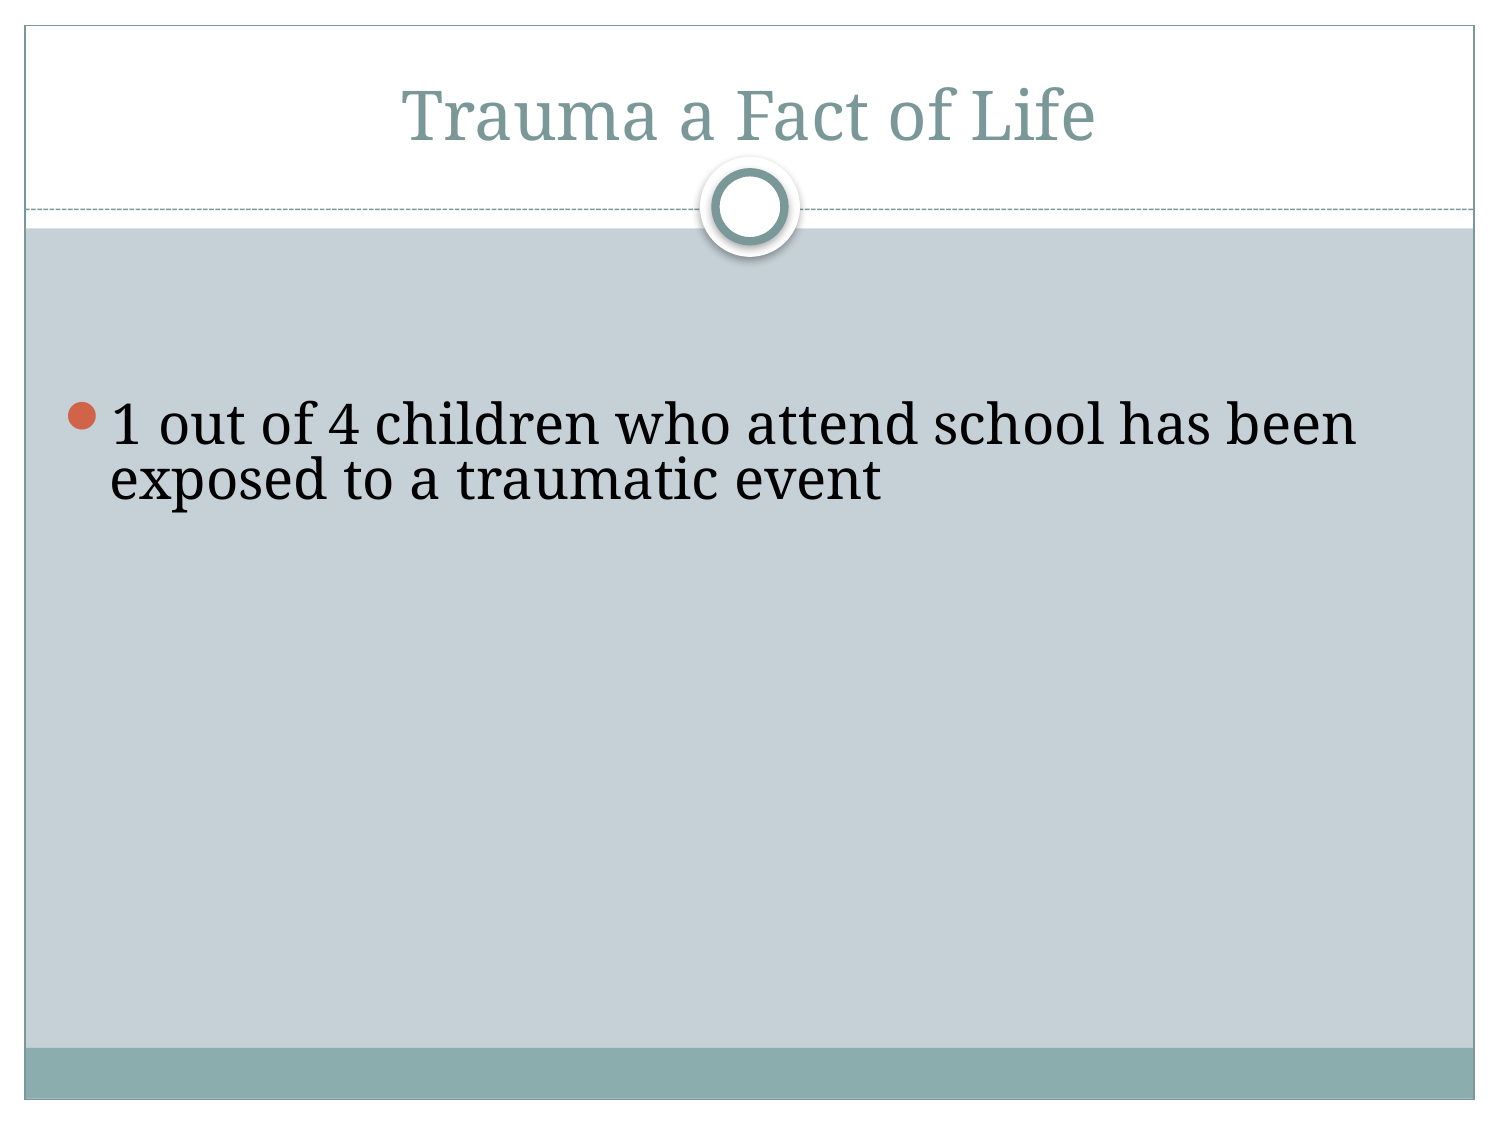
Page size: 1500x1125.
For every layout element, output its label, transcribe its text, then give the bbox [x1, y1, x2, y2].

title Trauma a Fact of Life [49, 37, 1450, 162]
list 1 out of 4 children who attend school has been exposed to a traumatic event [49, 250, 1445, 1001]
